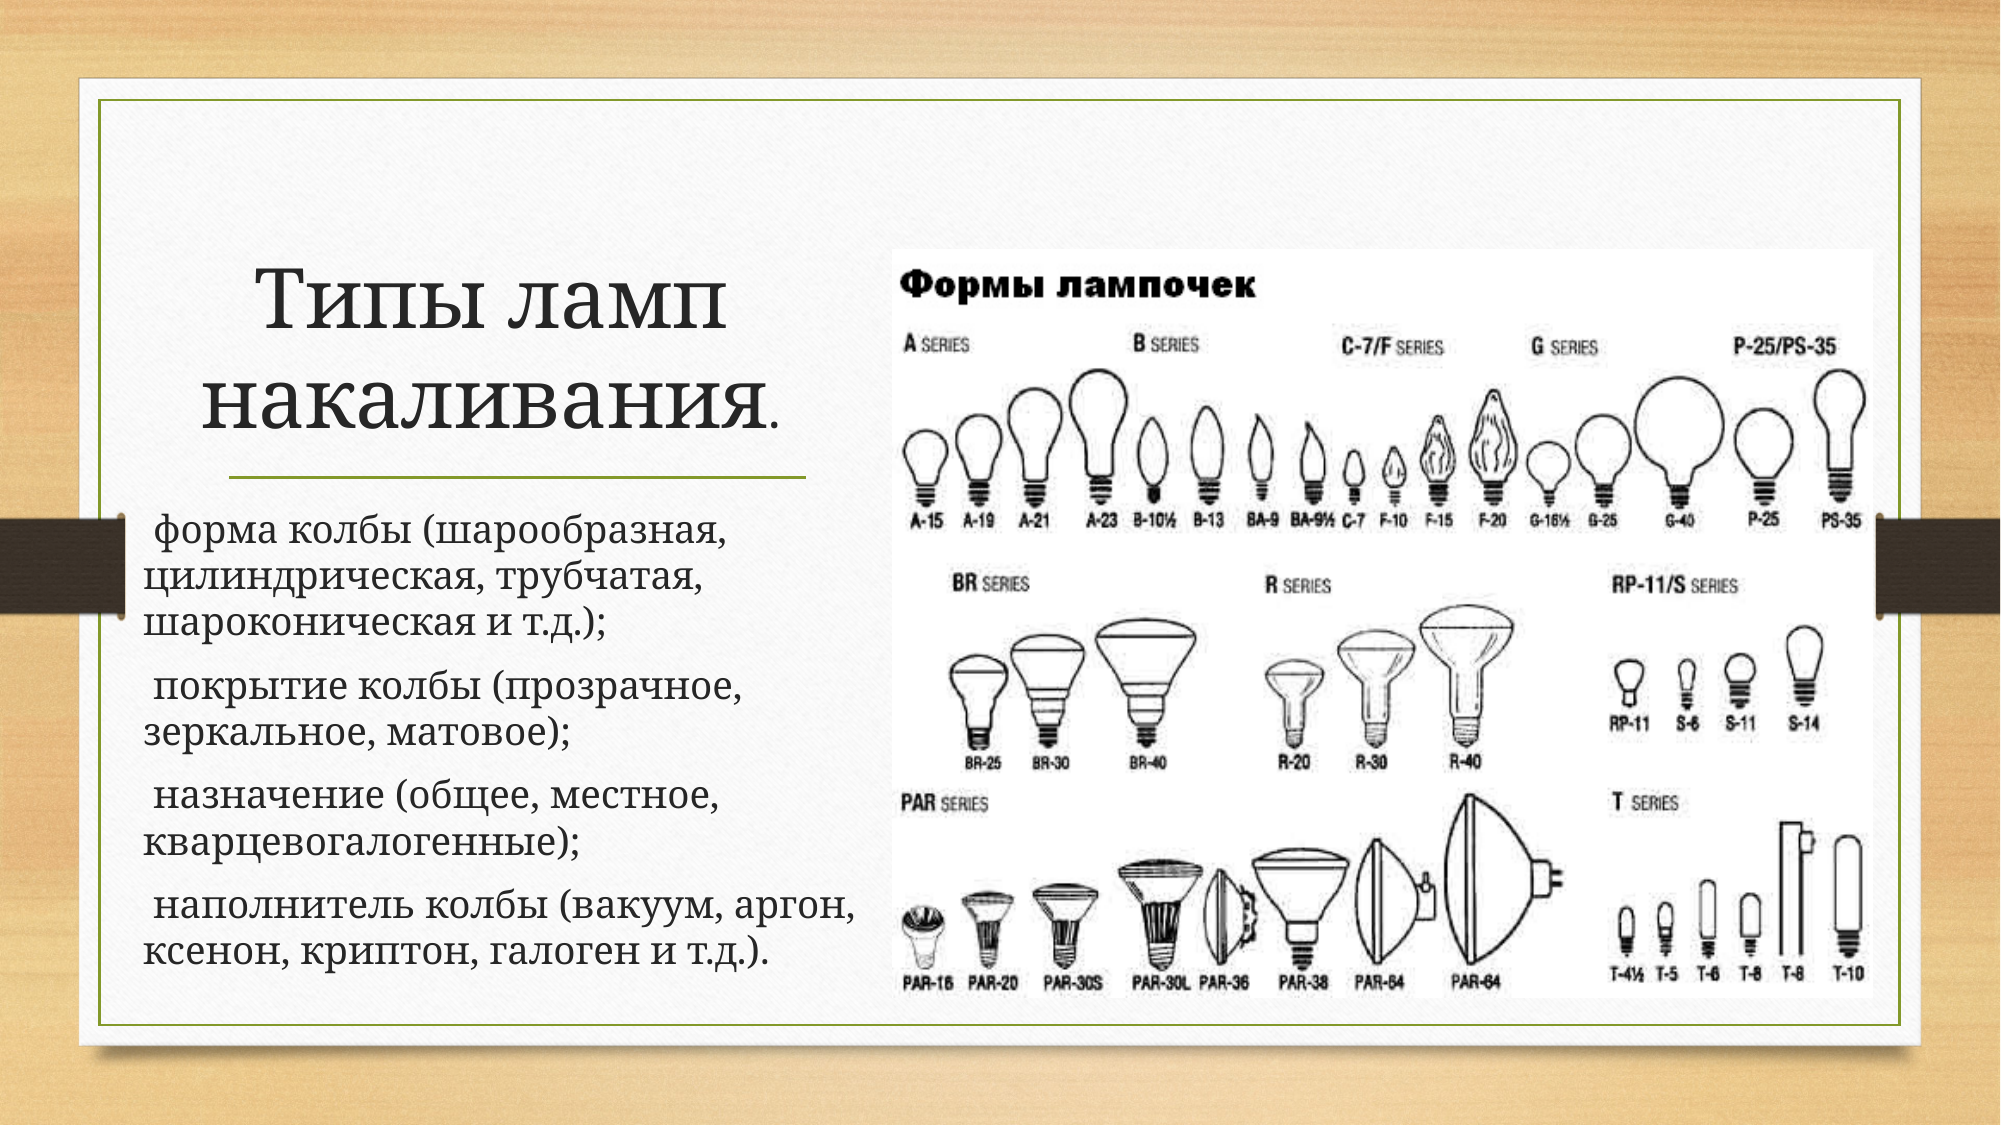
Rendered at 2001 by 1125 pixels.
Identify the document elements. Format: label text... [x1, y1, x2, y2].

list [891, 249, 1873, 998]
picture [0, 0, 2001, 1125]
title Типы ламп накаливания. [107, 227, 876, 453]
list форма колбы (шарообразная, цилиндрическая, трубчатая, шароконическая и т.д.); покрытие колбы (прозрачное, зеркальное, матовое); назначение (общее, местное, кварцевогалогенные); наполнитель колбы (вакуум, аргон, ксенон, криптон, галоген и т.д.). [128, 497, 876, 998]
